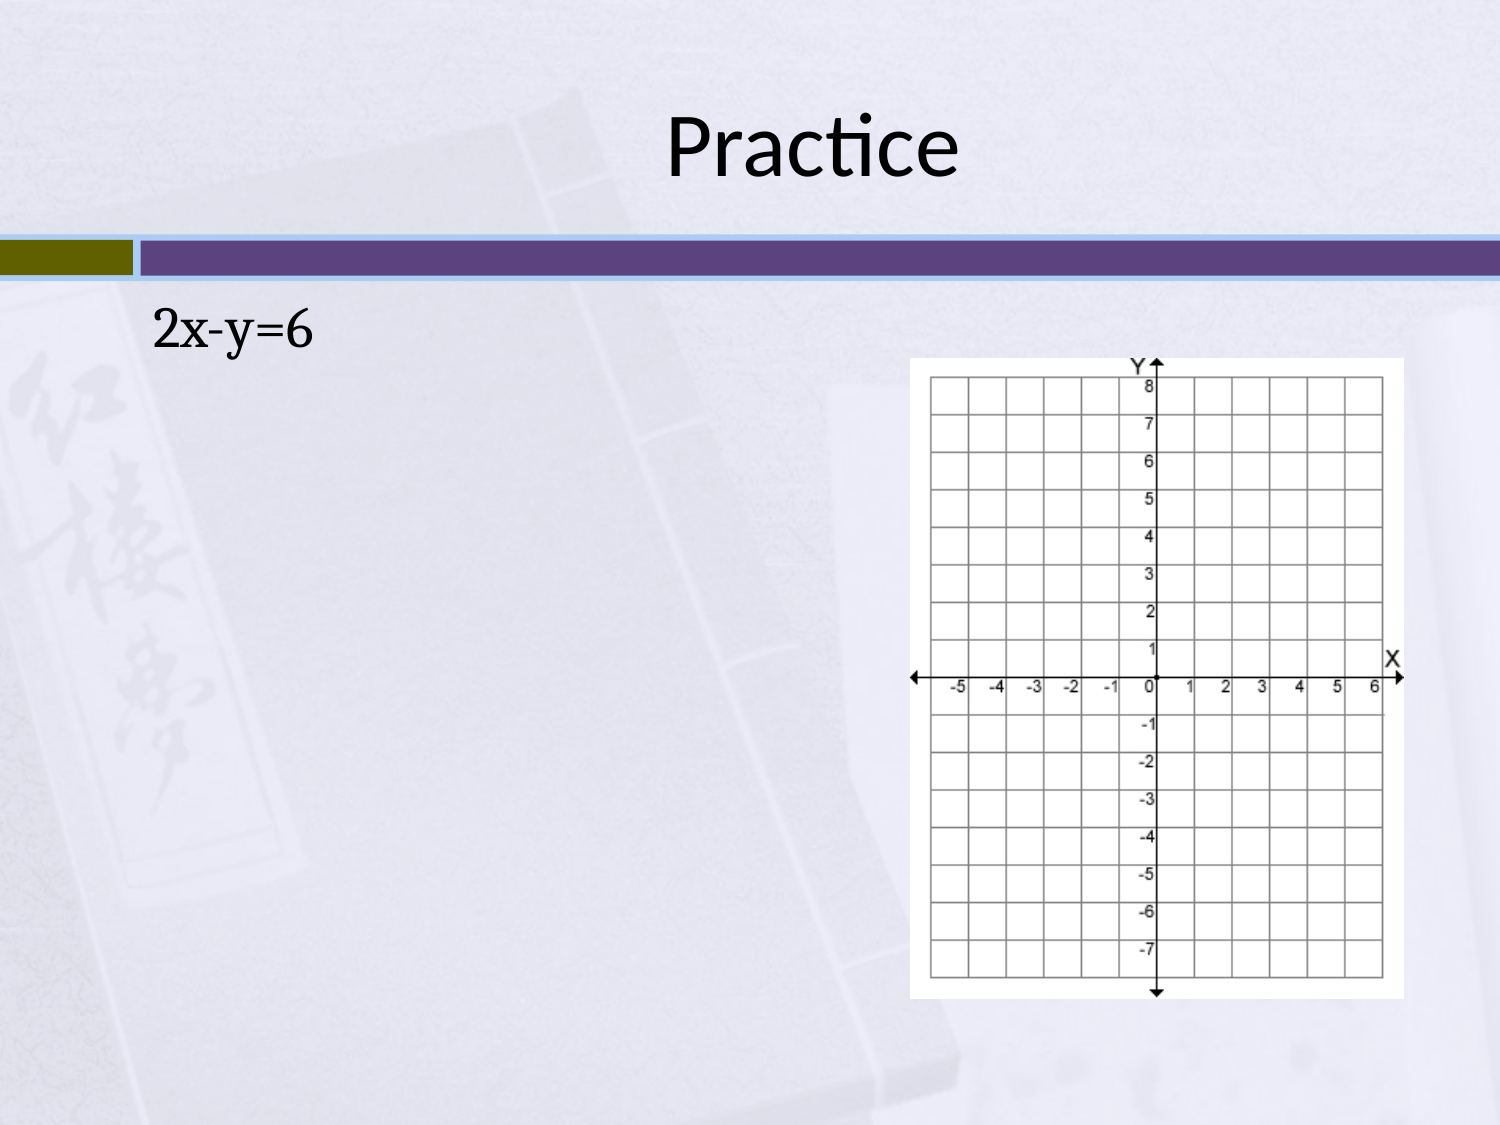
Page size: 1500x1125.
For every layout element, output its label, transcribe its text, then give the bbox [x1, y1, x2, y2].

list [910, 357, 1404, 1000]
title Practice [138, 46, 1489, 234]
list 2x-y=6 [138, 281, 801, 1076]
